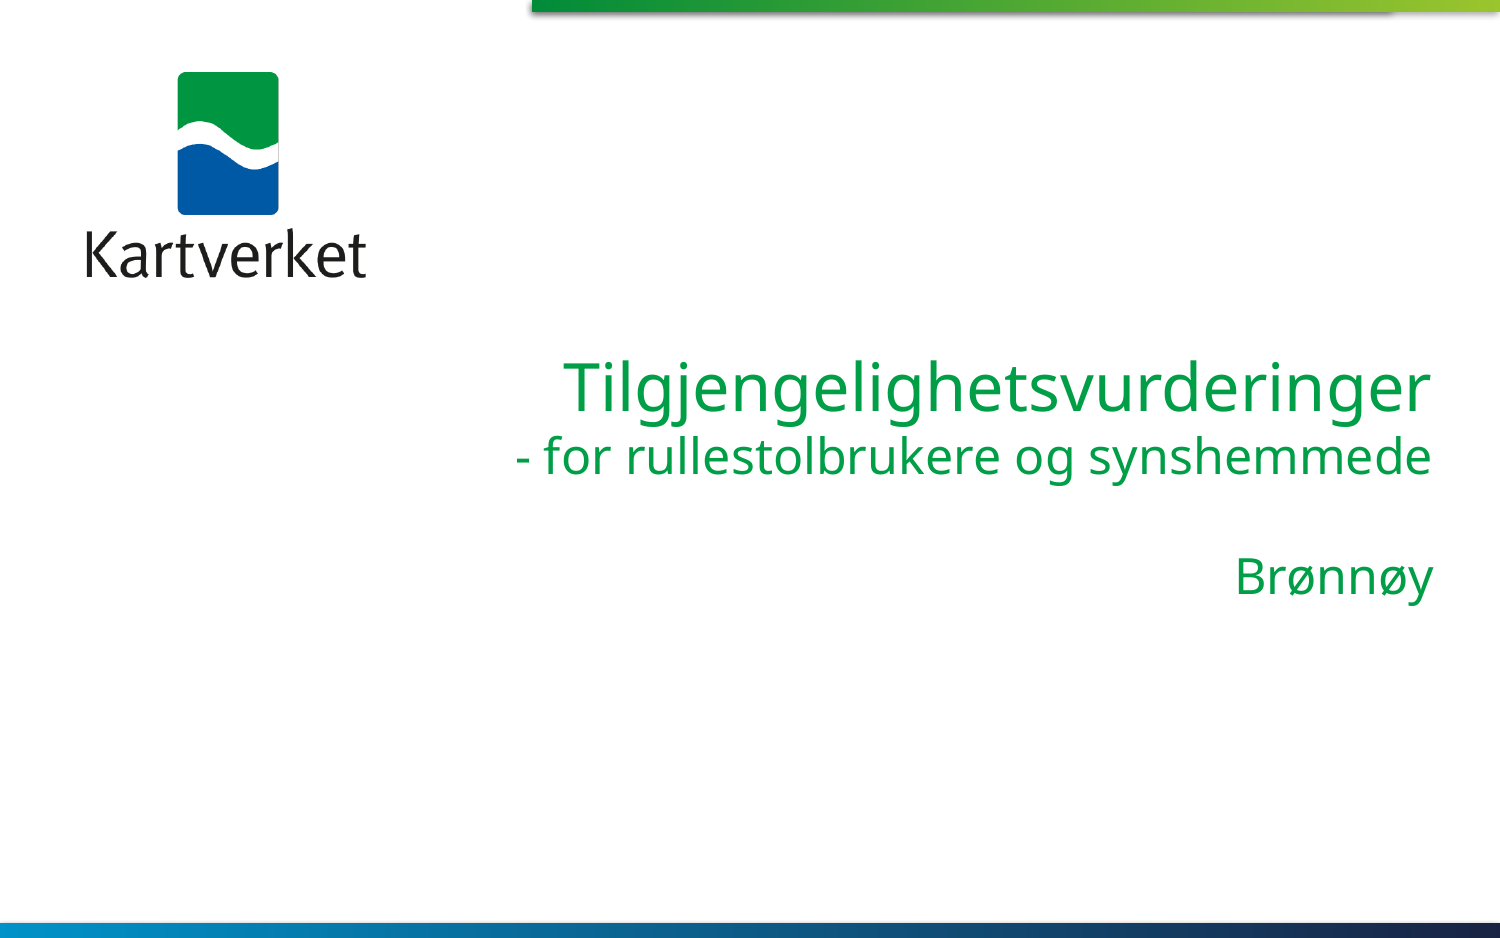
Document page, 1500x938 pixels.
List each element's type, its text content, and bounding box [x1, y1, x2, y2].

text_box Tilgjengelighetsvurderinger - for rullestolbrukere og synshemmede Brønnøy [66, 337, 1449, 613]
